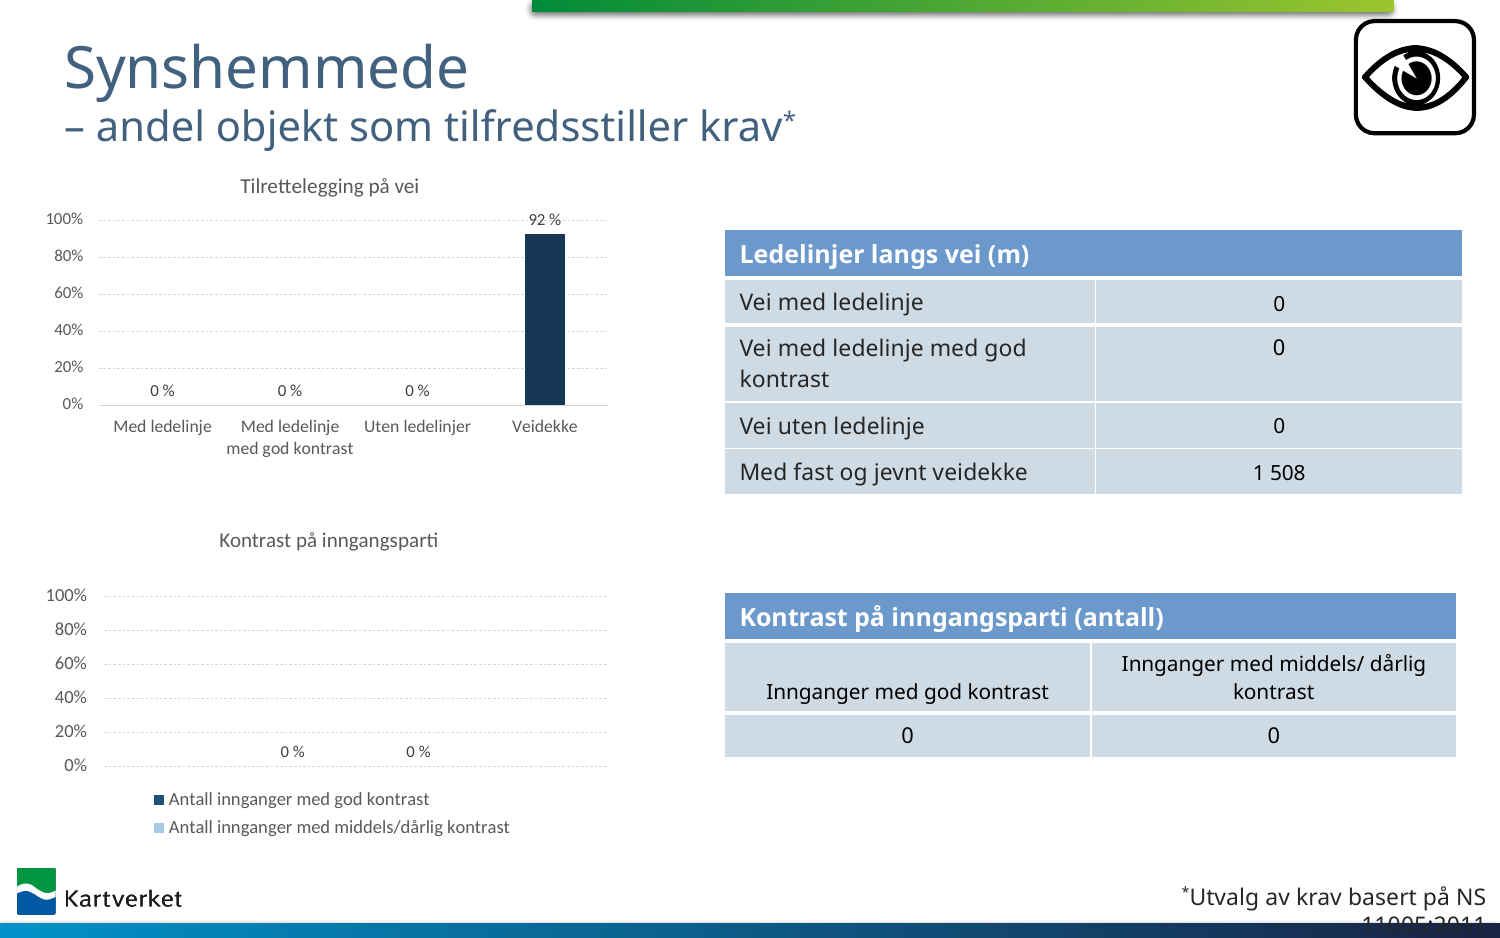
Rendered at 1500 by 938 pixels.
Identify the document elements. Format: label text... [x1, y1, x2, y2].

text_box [1355, 20, 1475, 134]
table_cell 0 [1096, 327, 1462, 401]
picture [41, 166, 619, 492]
table_cell Vei uten ledelinje [725, 403, 1095, 448]
text_box *Utvalg av krav basert på NS 11005:2011 [1068, 873, 1500, 938]
table_cell 1 508 [1096, 449, 1462, 494]
table_cell 0 [1096, 403, 1462, 448]
table_cell Innganger med god kontrast [725, 643, 1090, 711]
table_cell Vei med ledelinje med god kontrast [725, 327, 1095, 401]
table_header Kontrast på inngangsparti (antall) [725, 593, 1456, 639]
table_cell Innganger med middels/ dårlig kontrast [1092, 643, 1456, 711]
picture [41, 520, 617, 846]
table_header Ledelinjer langs vei (m) [725, 230, 1462, 276]
table_cell Med fast og jevnt veidekke [725, 449, 1095, 494]
table_cell 0 [1092, 715, 1456, 757]
text_box Synshemmede – andel objekt som tilfredsstiller krav* [49, 24, 1431, 158]
table_cell 0 [1096, 280, 1462, 323]
table_cell Vei med ledelinje [725, 280, 1095, 323]
table_cell 0 [725, 715, 1090, 757]
